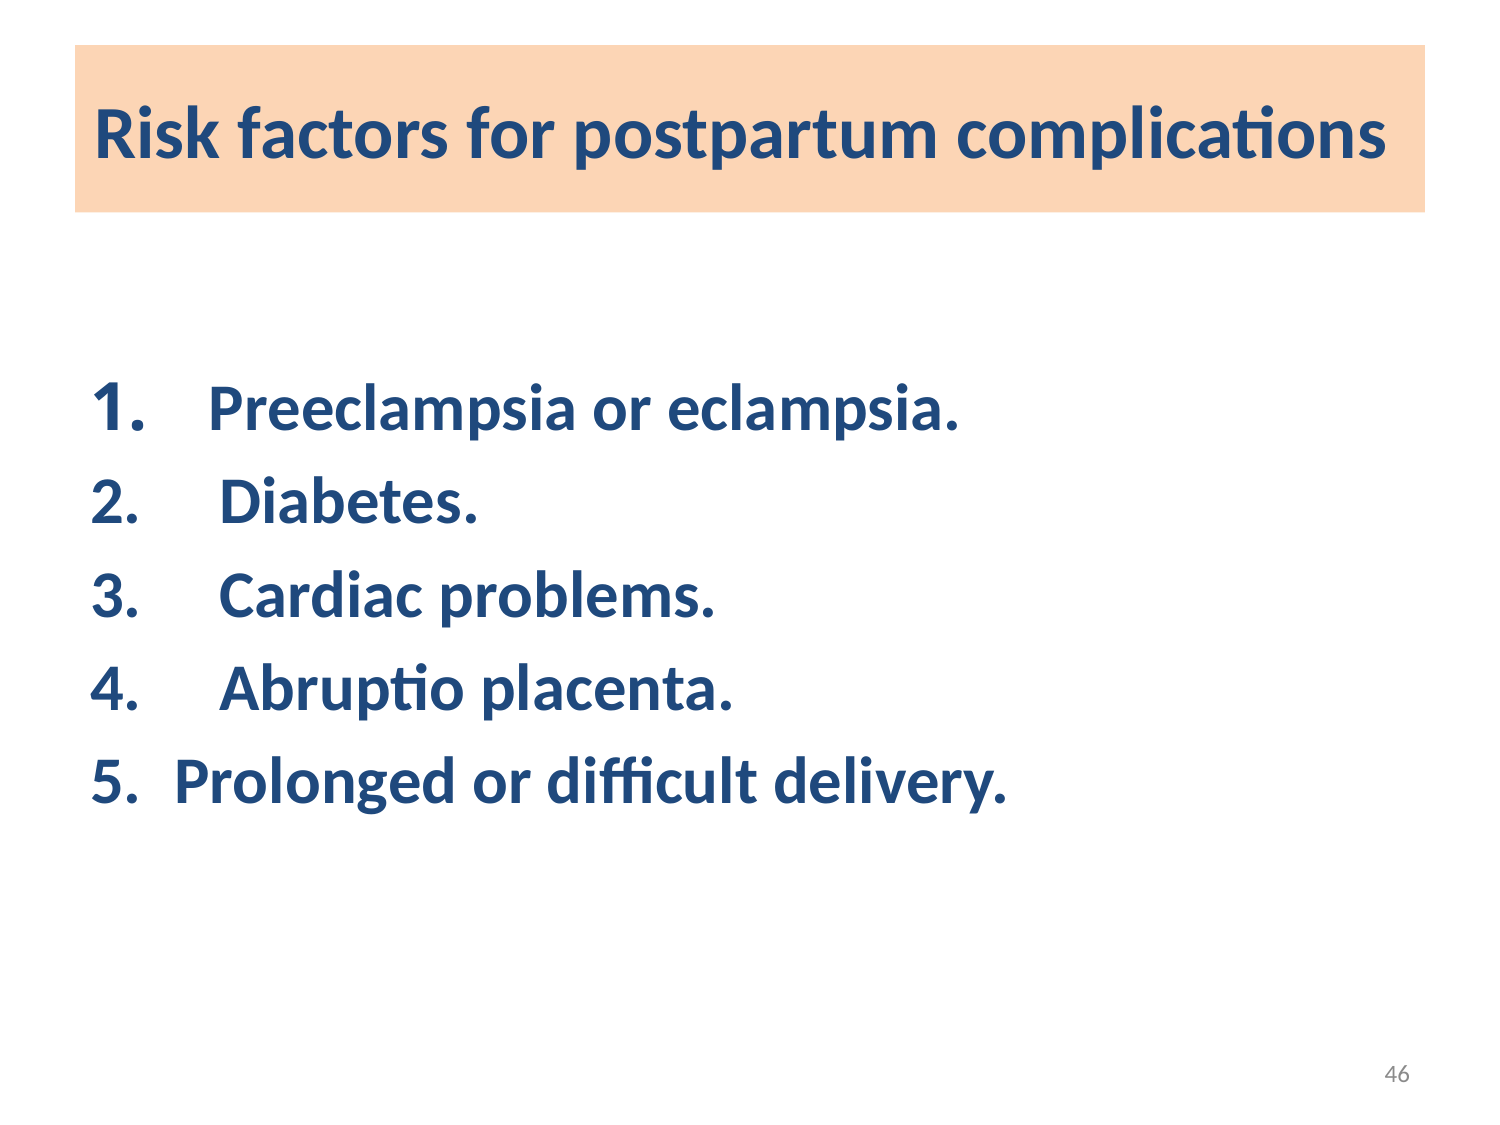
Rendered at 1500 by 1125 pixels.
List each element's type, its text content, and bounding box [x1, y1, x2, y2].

list Preeclampsia or eclampsia. Diabetes. Cardiac problems. Abruptio placenta. Prolonged or difficult delivery. [75, 262, 1425, 1005]
title Risk factors for postpartum complications [75, 45, 1425, 213]
slide_number 46 [1074, 1042, 1425, 1103]
